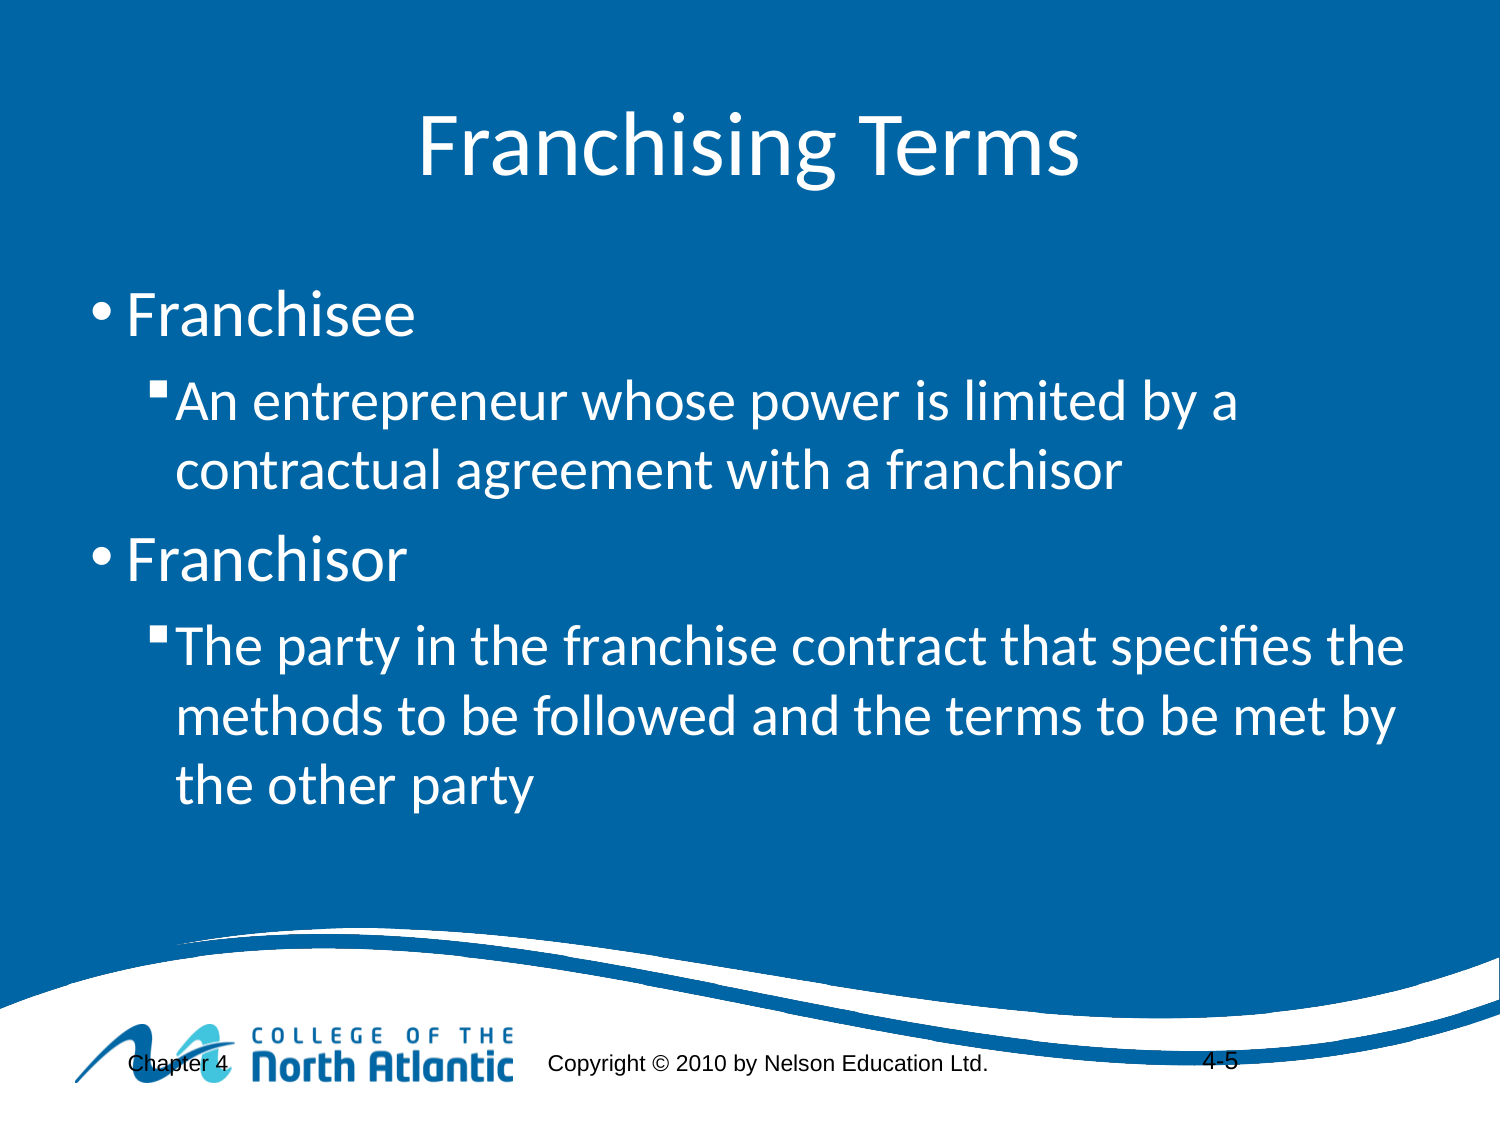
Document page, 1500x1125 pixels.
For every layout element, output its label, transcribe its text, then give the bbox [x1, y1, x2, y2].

slide_number 4-5 [1187, 1037, 1500, 1113]
title Franchising Terms [75, 45, 1425, 233]
picture [0, 928, 1500, 1125]
list Franchisee An entrepreneur whose power is limited by a contractual agreement with a franchisor Franchisor The party in the franchise contract that specifies the methods to be followed and the terms to be met by the other party [75, 262, 1425, 900]
